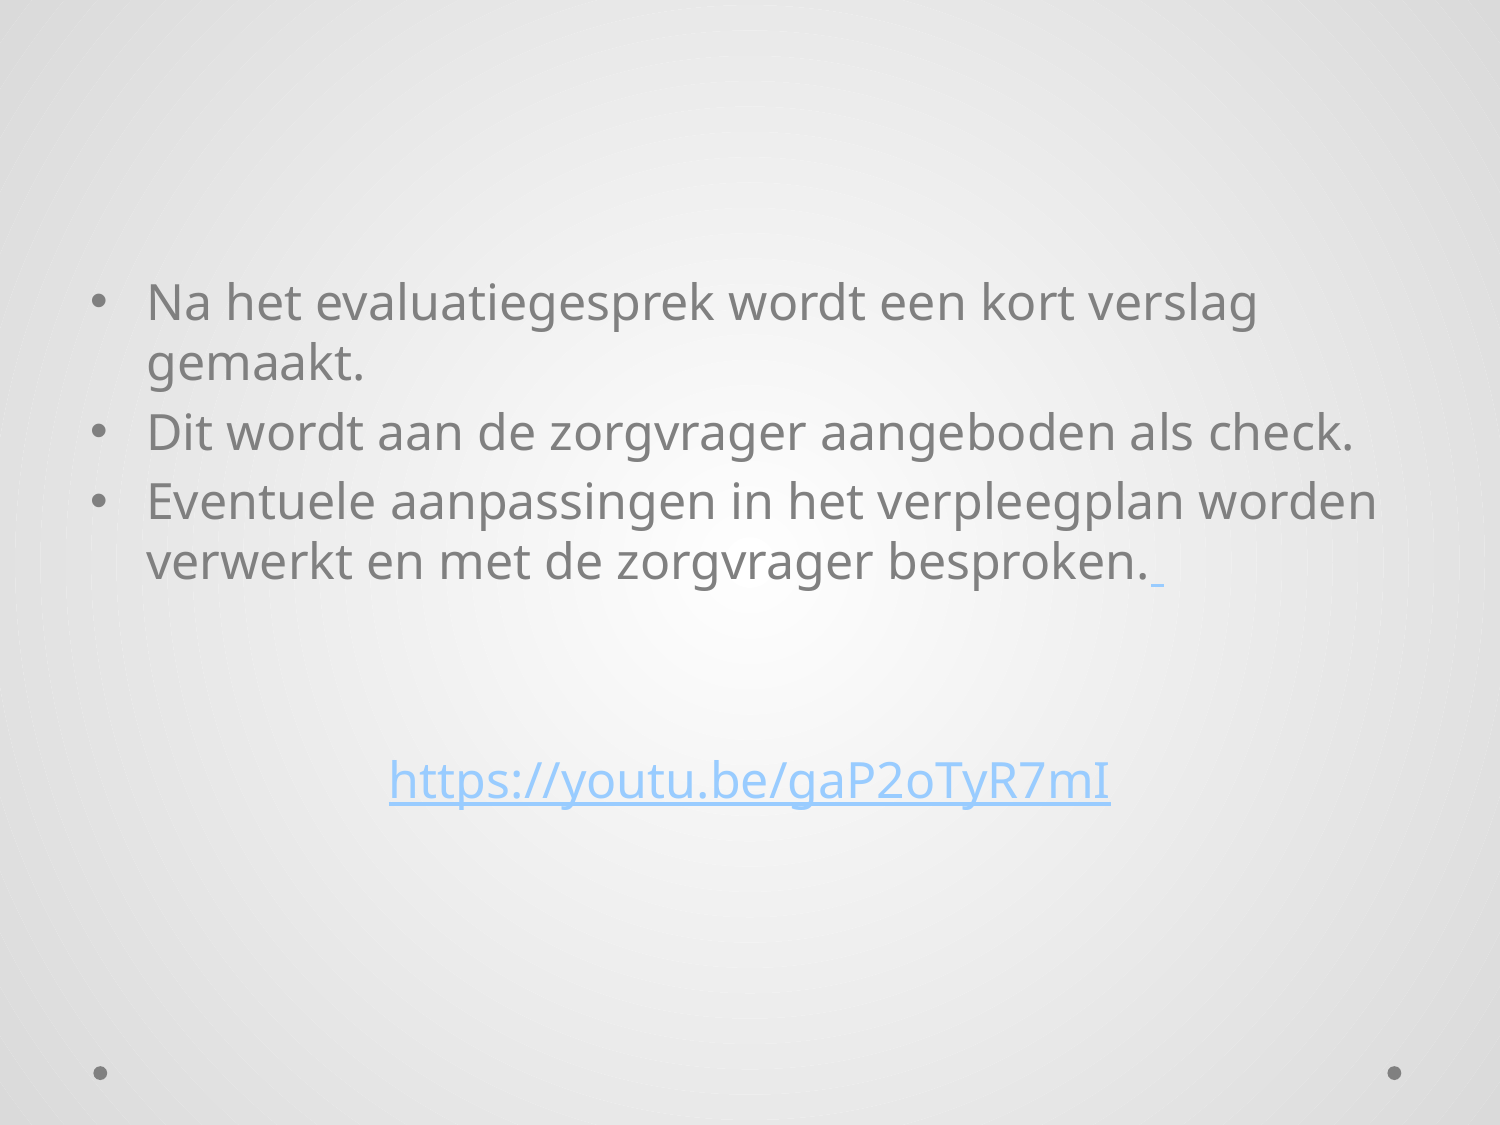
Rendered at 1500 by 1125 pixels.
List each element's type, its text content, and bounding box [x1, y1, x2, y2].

list Na het evaluatiegesprek wordt een kort verslag gemaakt. Dit wordt aan de zorgvrager aangeboden als check. Eventuele aanpassingen in het verpleegplan worden verwerkt en met de zorgvrager besproken. https://youtu.be/gaP2oTyR7mI [75, 262, 1425, 1005]
